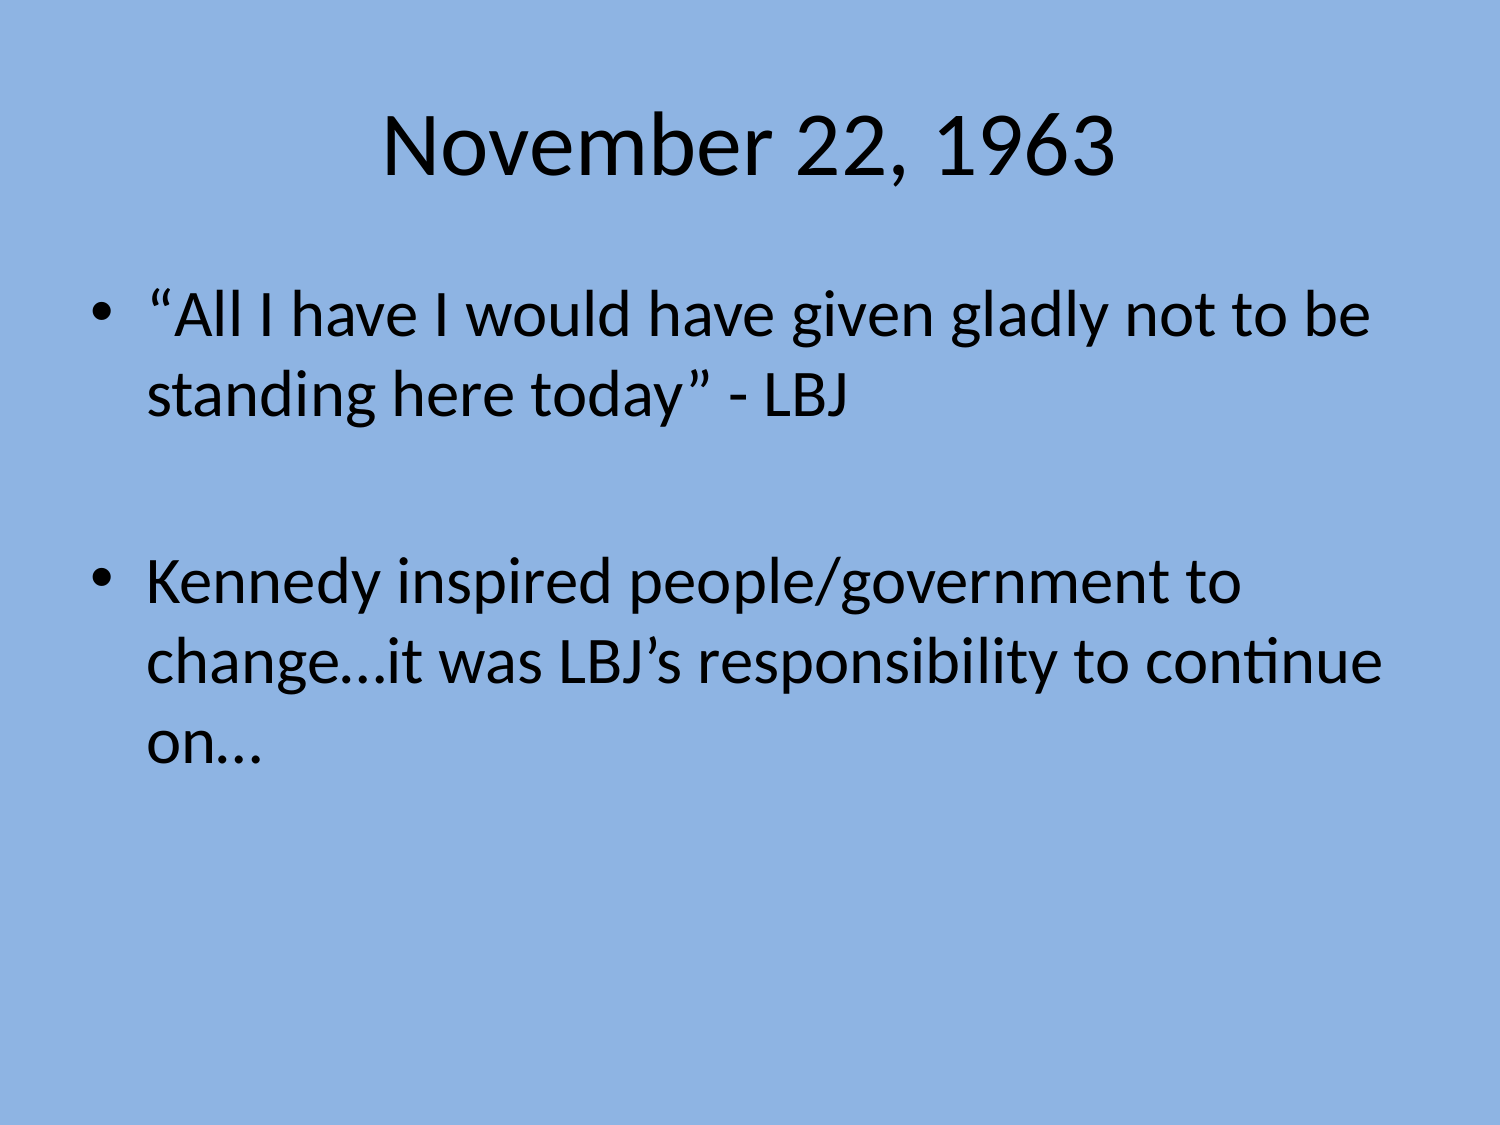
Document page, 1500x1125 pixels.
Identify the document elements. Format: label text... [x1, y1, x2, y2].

title November 22, 1963 [75, 45, 1425, 233]
list “All I have I would have given gladly not to be standing here today” - LBJ Kennedy inspired people/government to change…it was LBJ’s responsibility to continue on… [75, 262, 1425, 1005]
